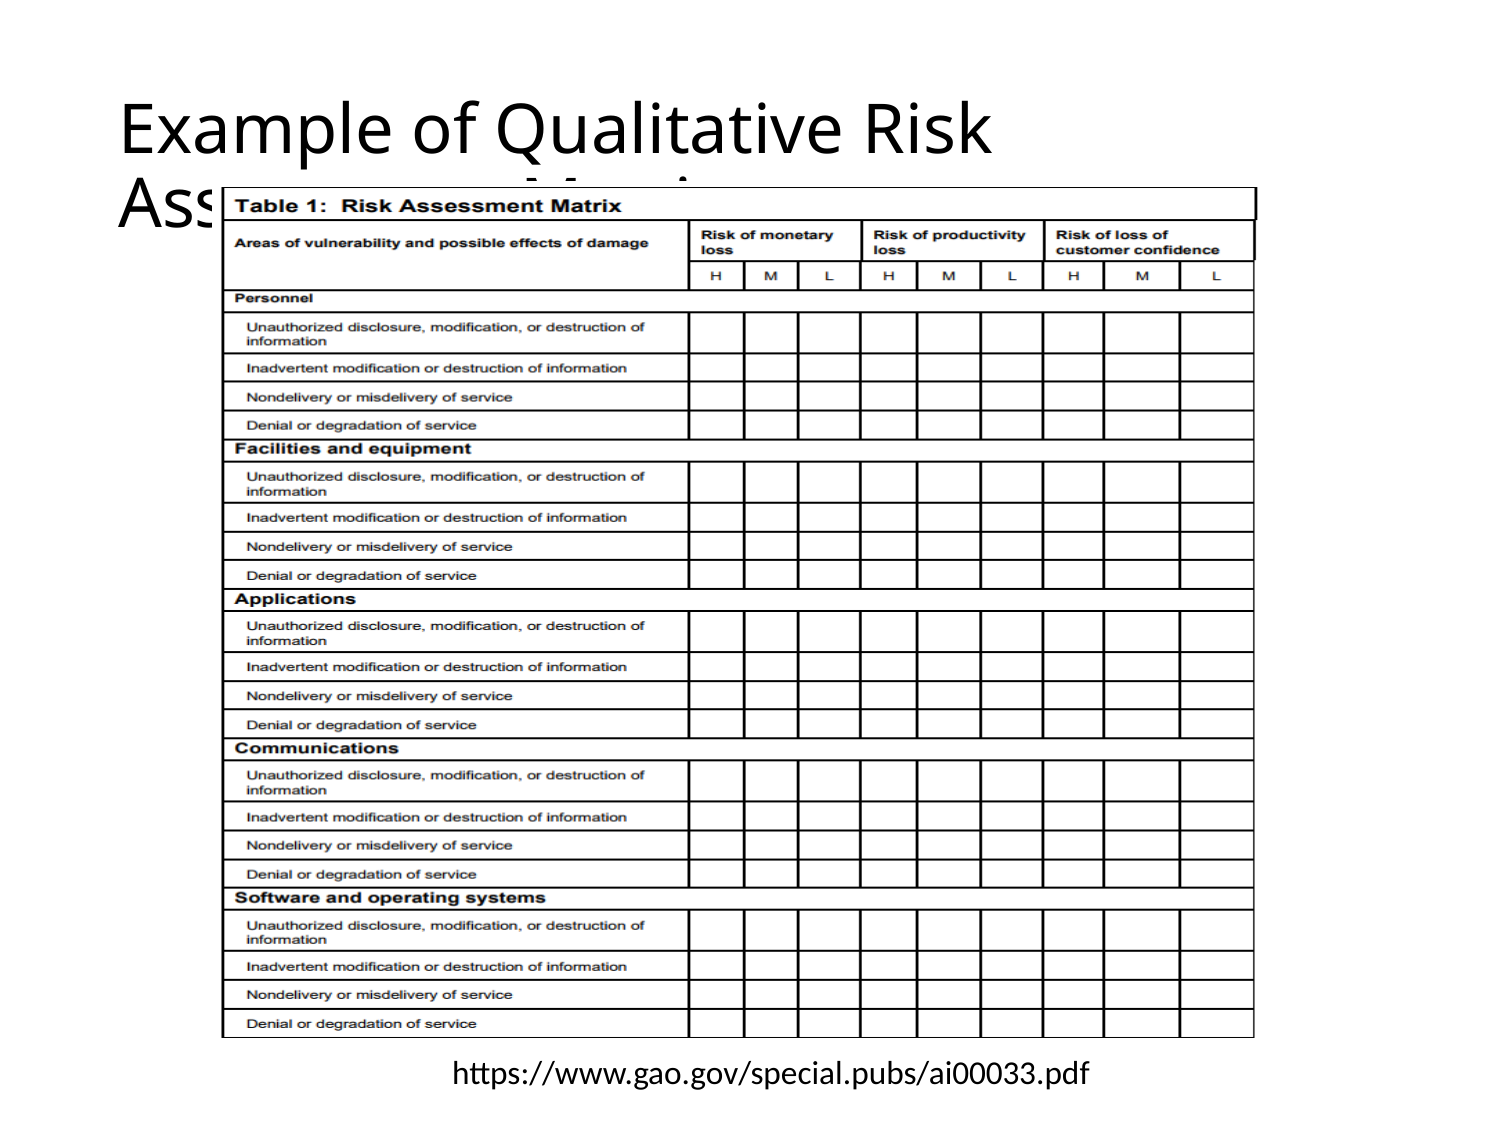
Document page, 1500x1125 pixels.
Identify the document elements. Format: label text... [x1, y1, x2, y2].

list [212, 181, 1263, 1045]
title Example of Qualitative Risk Assessment Matrix [103, 59, 1397, 278]
text_box https://www.gao.gov/special.pubs/ai00033.pdf [437, 1045, 1188, 1099]
